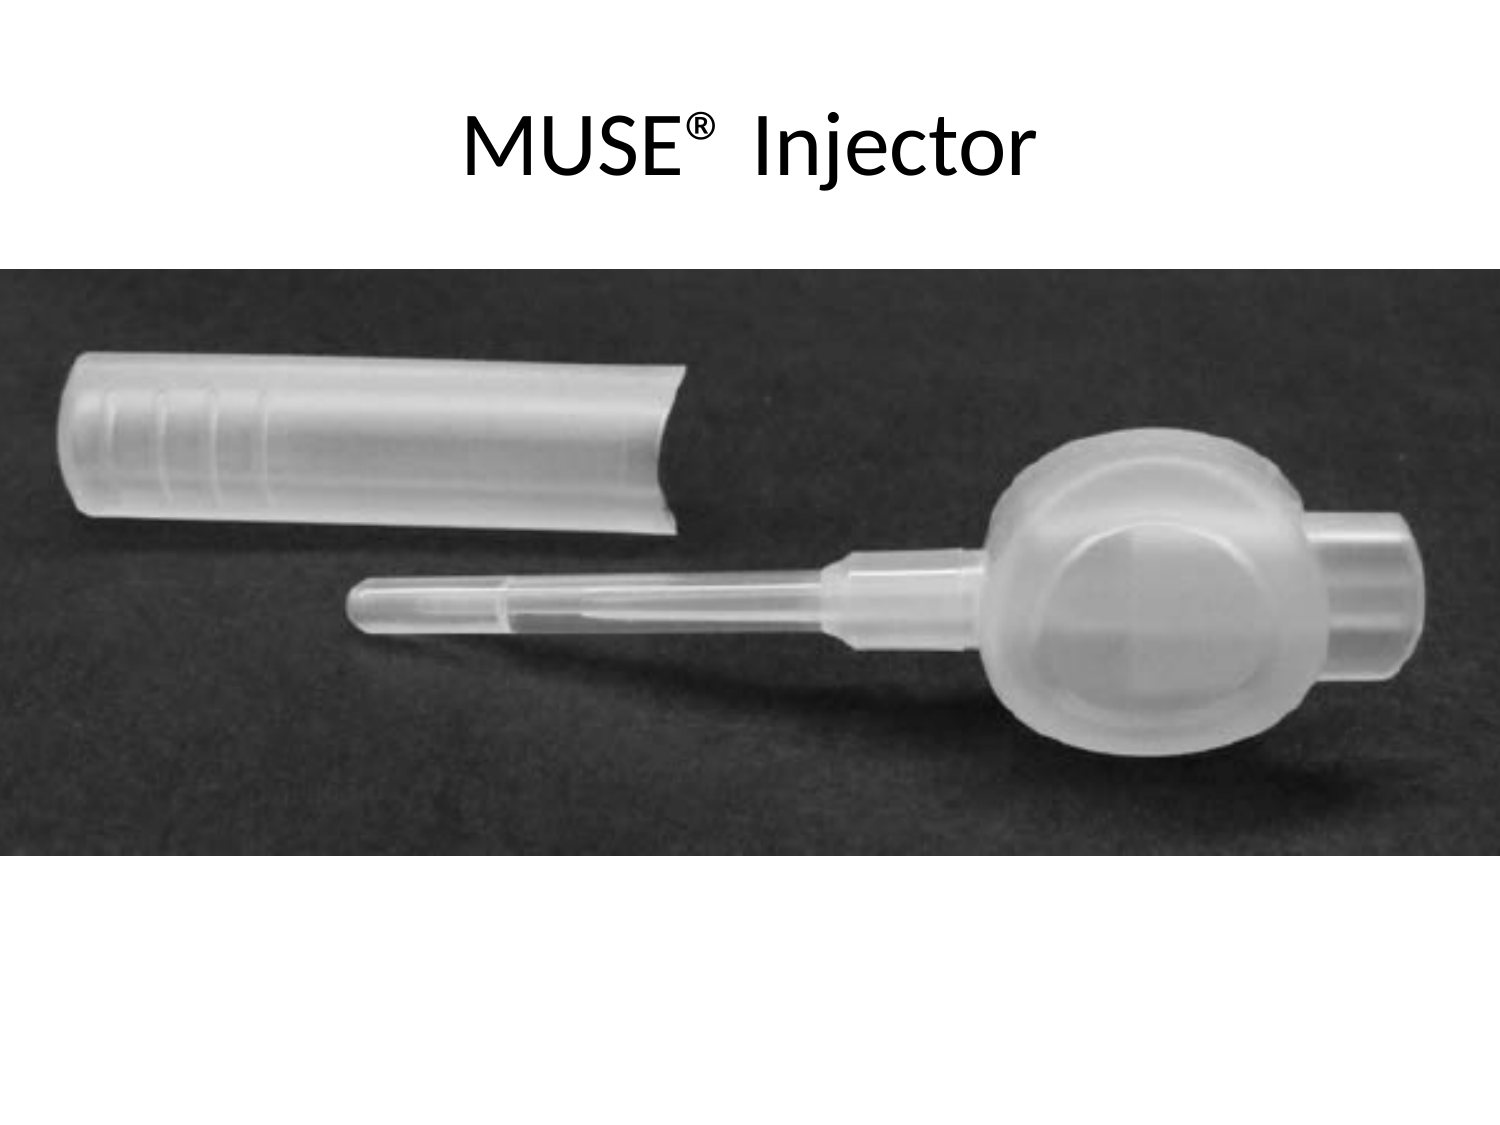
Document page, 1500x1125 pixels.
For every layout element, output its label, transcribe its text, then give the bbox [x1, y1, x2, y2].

title MUSE® Injector [75, 45, 1425, 233]
picture [0, 269, 1500, 856]
